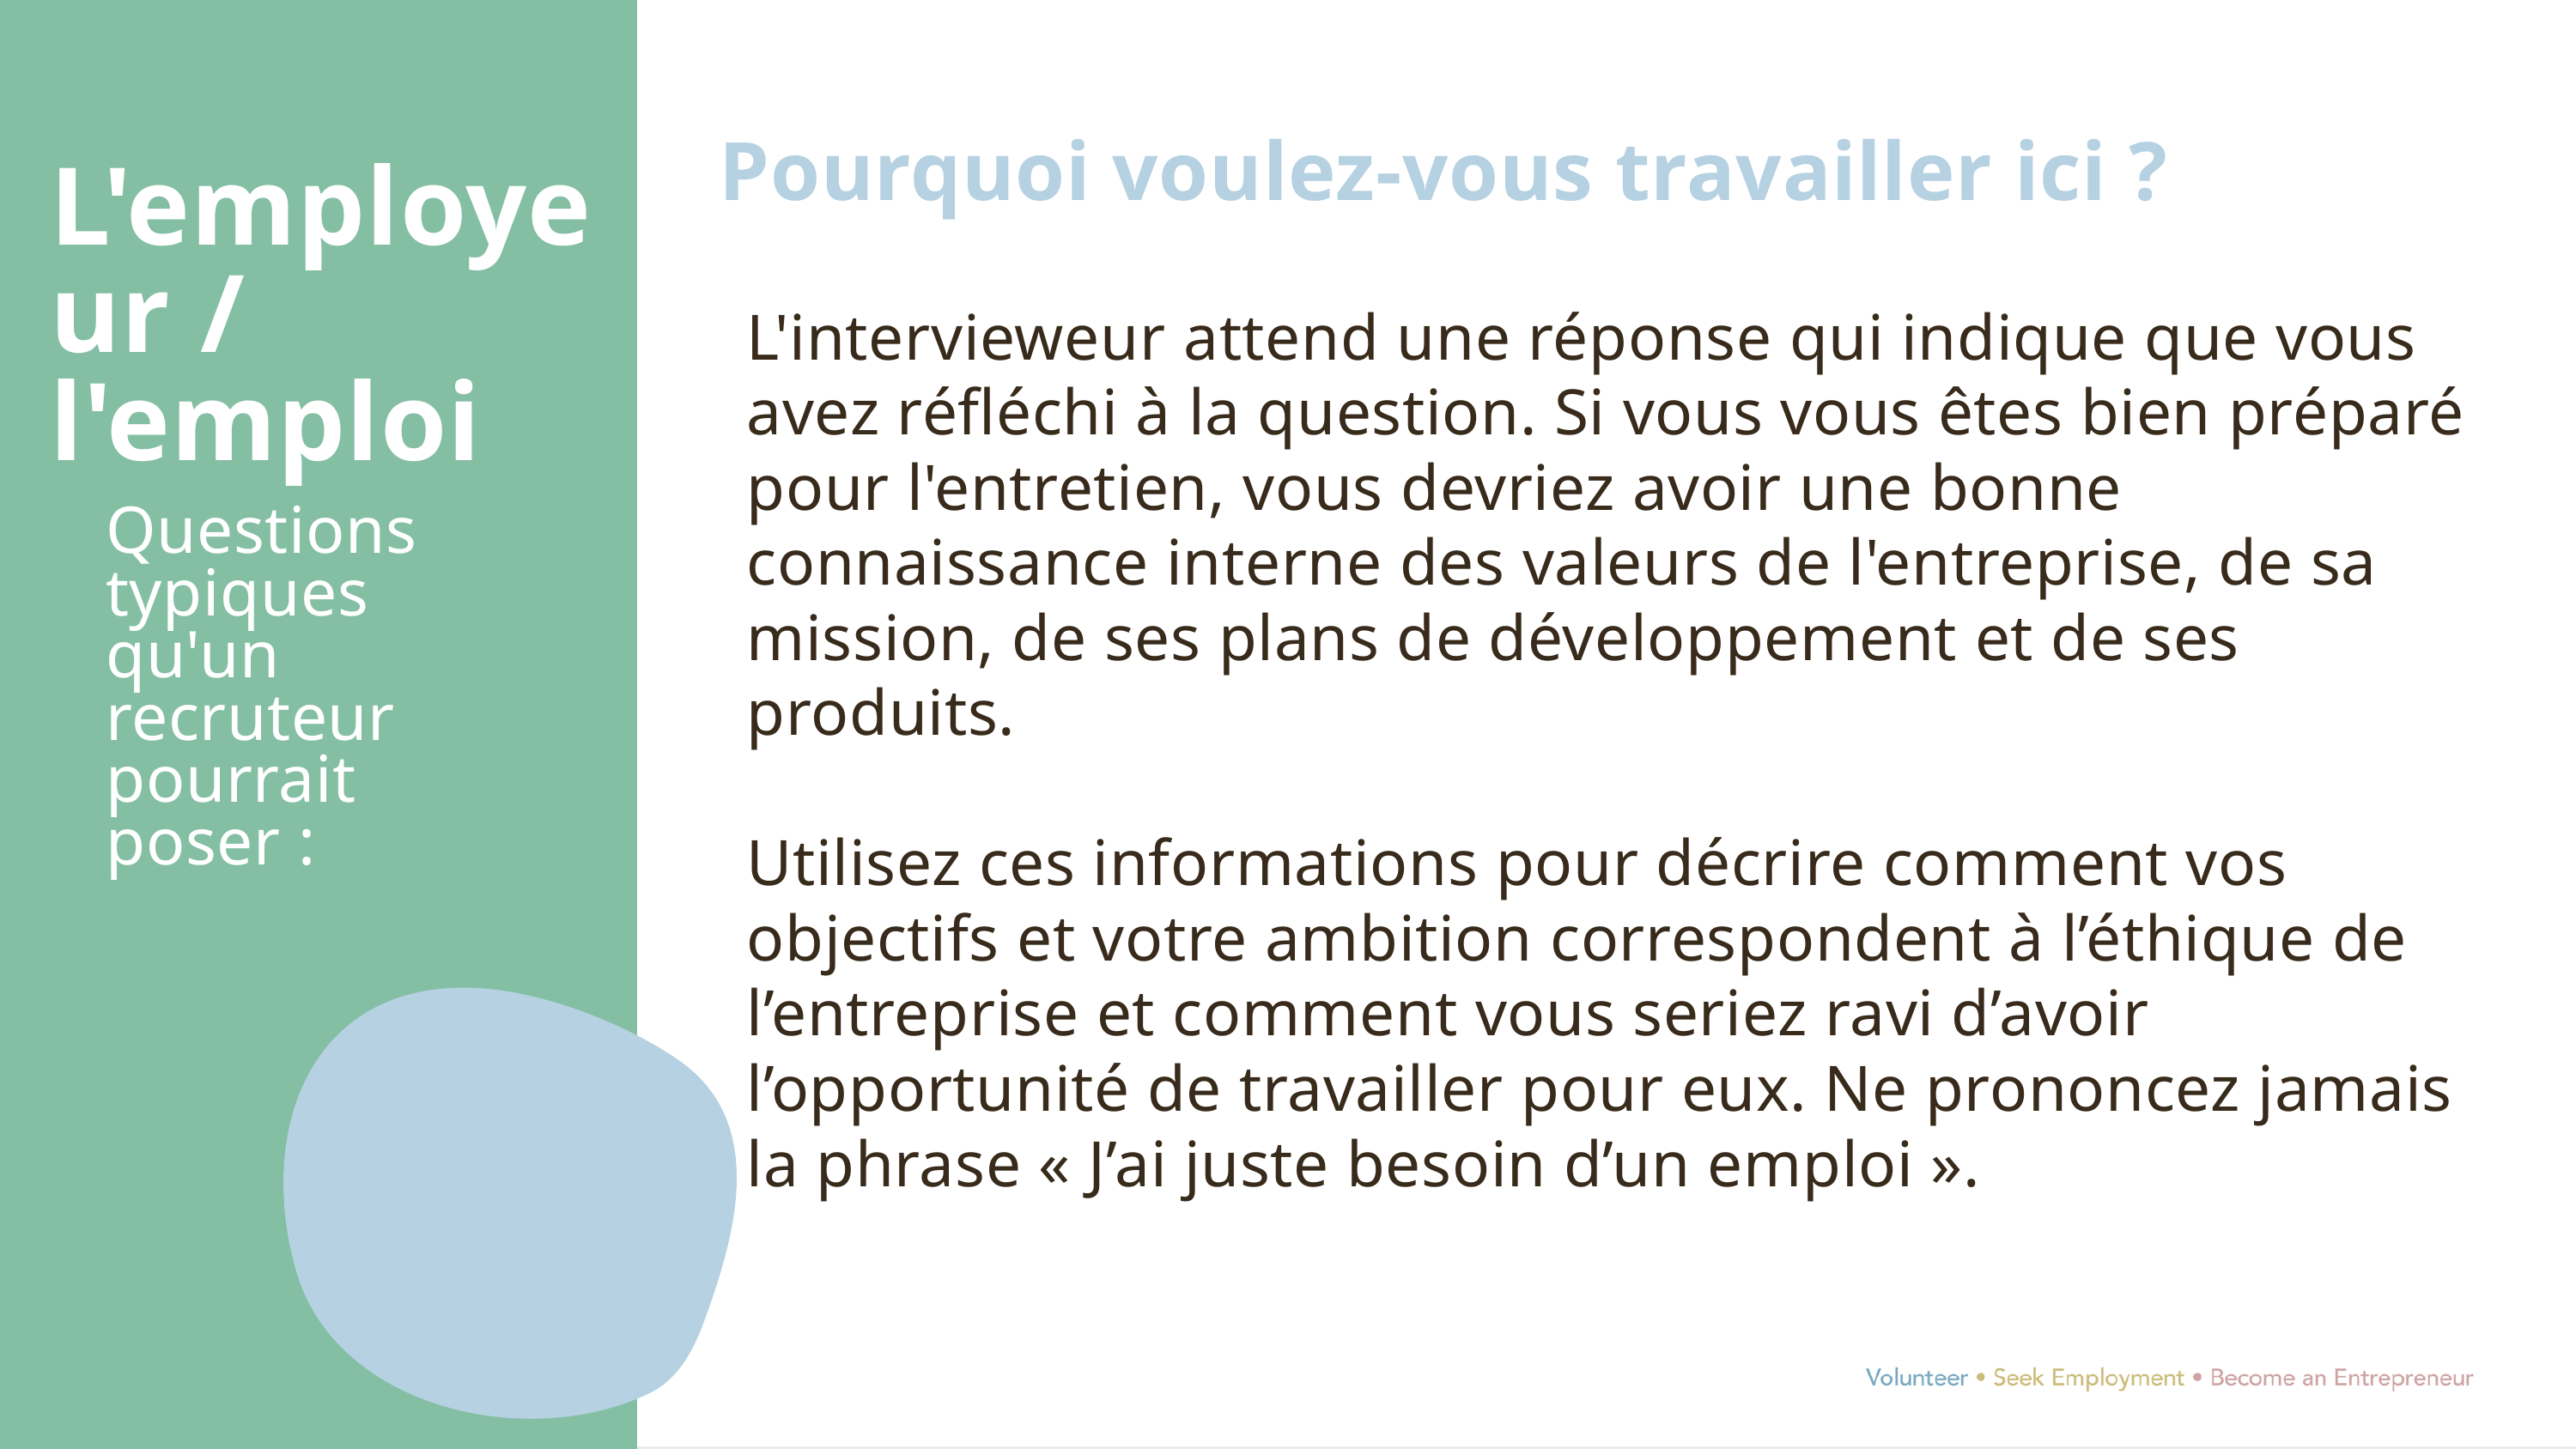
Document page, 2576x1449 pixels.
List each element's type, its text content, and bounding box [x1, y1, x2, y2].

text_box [291, 973, 733, 1429]
text_box L'intervieweur attend une réponse qui indique que vous avez réfléchi à la question. Si vous vous êtes bien préparé pour l'entretien, vous devriez avoir une bonne connaissance interne des valeurs de l'entreprise, de sa mission, de ses plans de développement et de ses produits. Utilisez ces informations pour décrire comment vos objectifs et votre ambition correspondent à l’éthique de l’entreprise et comment vous seriez ravi d’avoir l’opportunité de travailler pour eux. Ne prononcez jamais la phrase « J’ai juste besoin d’un emploi ». [746, 297, 2505, 1199]
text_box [0, 0, 638, 1449]
text_box Pourquoi voulez-vous travailler ici ? [719, 119, 2477, 216]
text_box [1827, 1347, 2538, 1421]
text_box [644, 1446, 2570, 1449]
